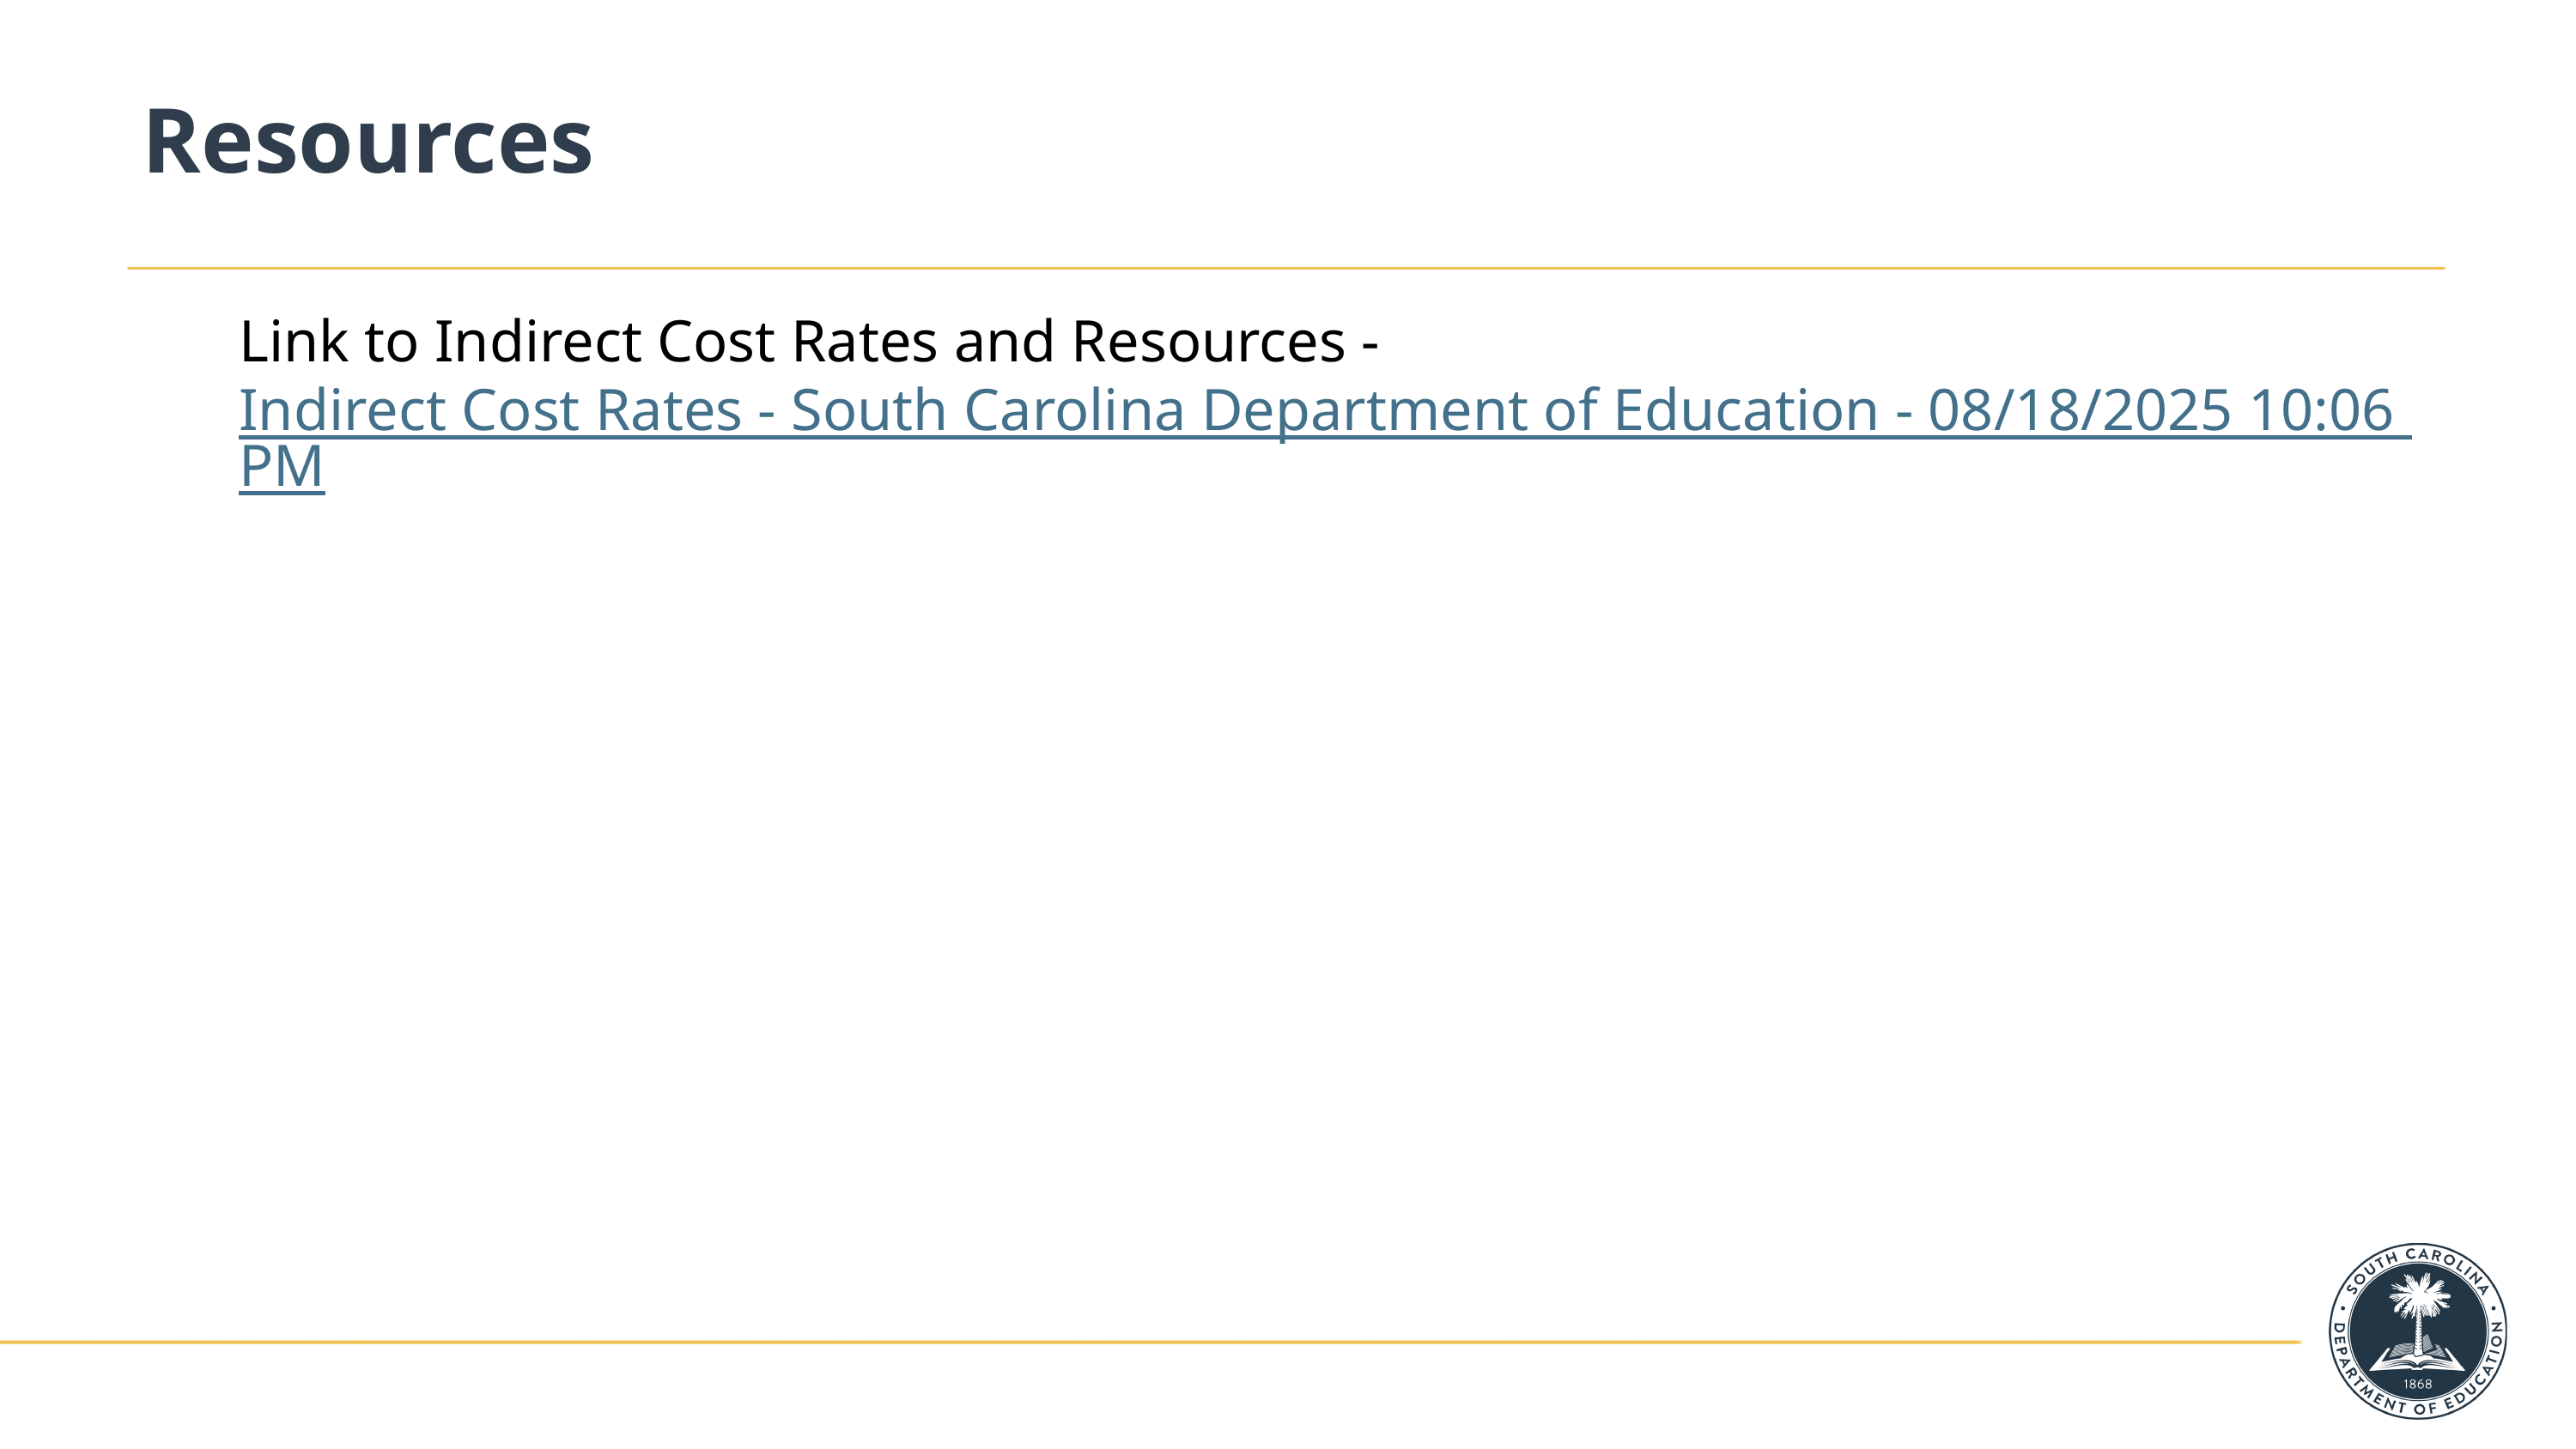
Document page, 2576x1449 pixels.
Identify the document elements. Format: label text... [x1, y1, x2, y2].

picture [2329, 1243, 2507, 1420]
title Resources [129, 76, 2447, 232]
list Link to Indirect Cost Rates and Resources - Indirect Cost Rates - South Carolina Department of Education - 08/18/2025 10:06 PM [129, 306, 2447, 1149]
